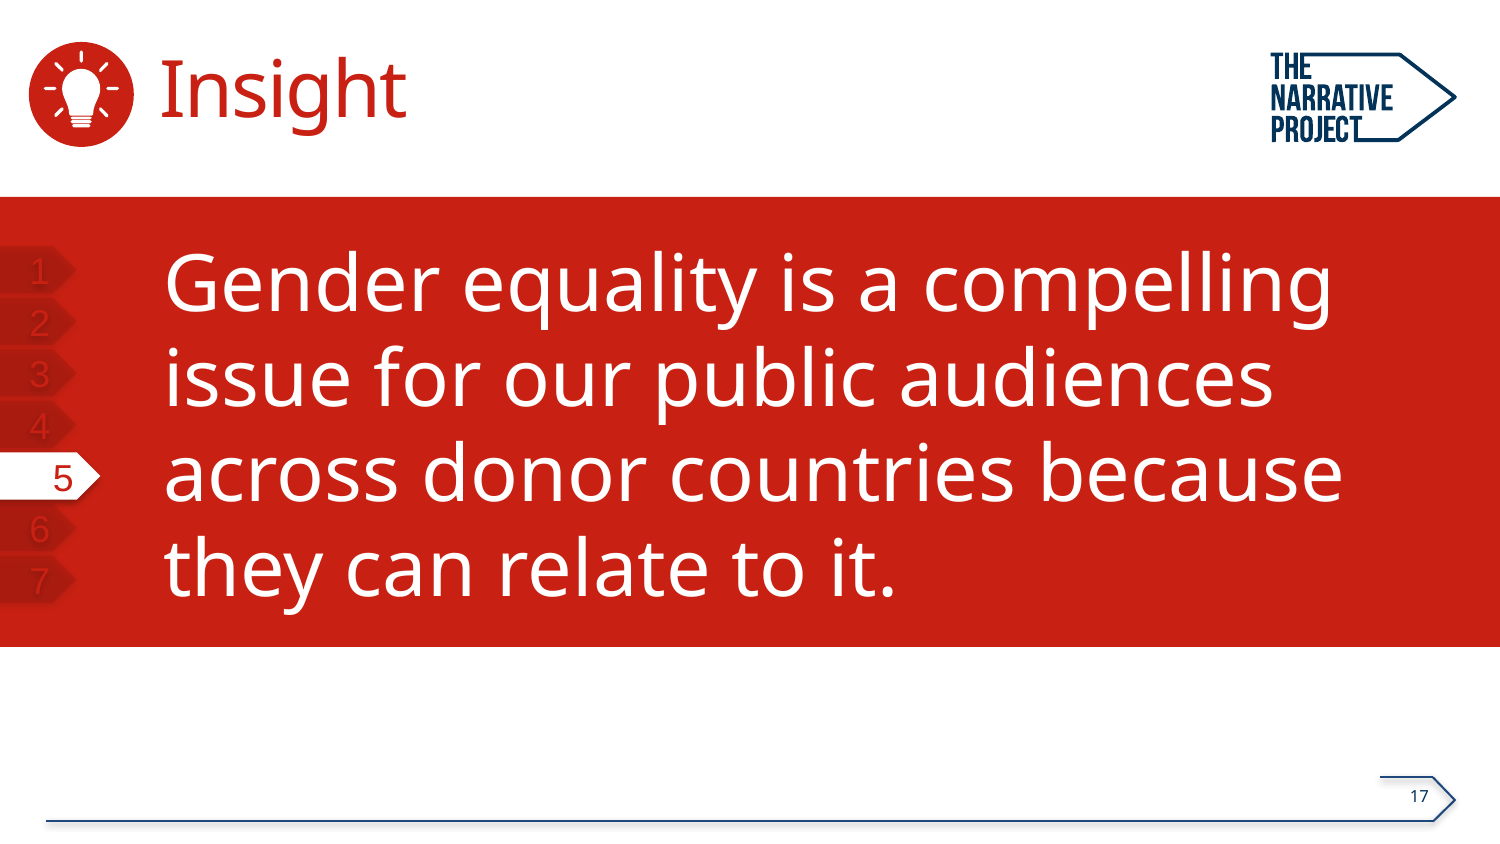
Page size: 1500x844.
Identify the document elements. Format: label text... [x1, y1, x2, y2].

slide_number 17 [1315, 775, 1444, 820]
title Insight [159, 49, 1247, 146]
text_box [0, 245, 101, 604]
text_box Gender equality is a compelling issue for our public audiences across donor countries because they can relate to it. [0, 195, 1500, 649]
